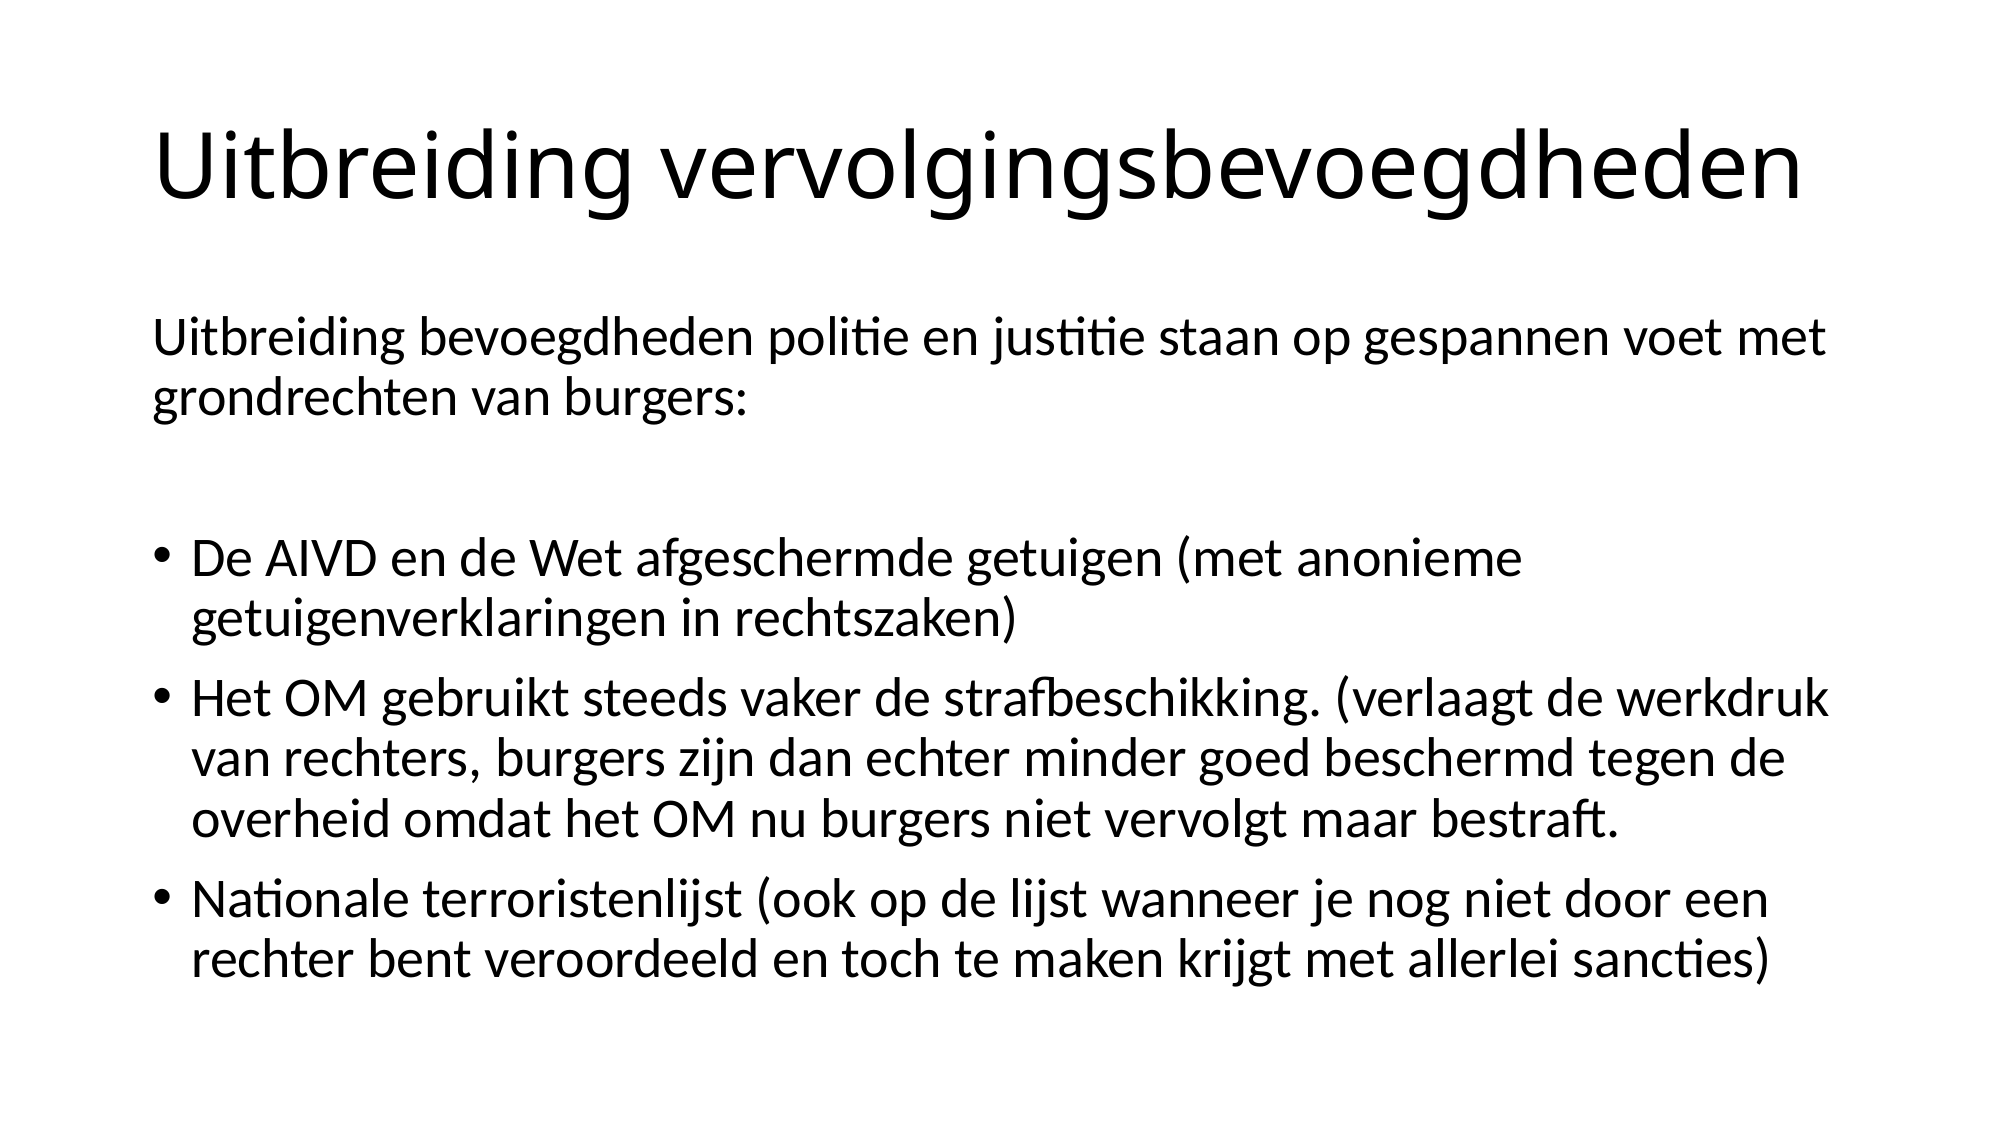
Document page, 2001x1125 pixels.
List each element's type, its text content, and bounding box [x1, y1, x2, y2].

title Uitbreiding vervolgingsbevoegdheden [137, 59, 1863, 278]
list Uitbreiding bevoegdheden politie en justitie staan op gespannen voet met grondrechten van burgers: De AIVD en de Wet afgeschermde getuigen (met anonieme getuigenverklaringen in rechtszaken) Het OM gebruikt steeds vaker de strafbeschikking. (verlaagt de werkdruk van rechters, burgers zijn dan echter minder goed beschermd tegen de overheid omdat het OM nu burgers niet vervolgt maar bestraft. Nationale terroristenlijst (ook op de lijst wanneer je nog niet door een rechter bent veroordeeld en toch te maken krijgt met allerlei sancties) [137, 299, 1863, 1014]
